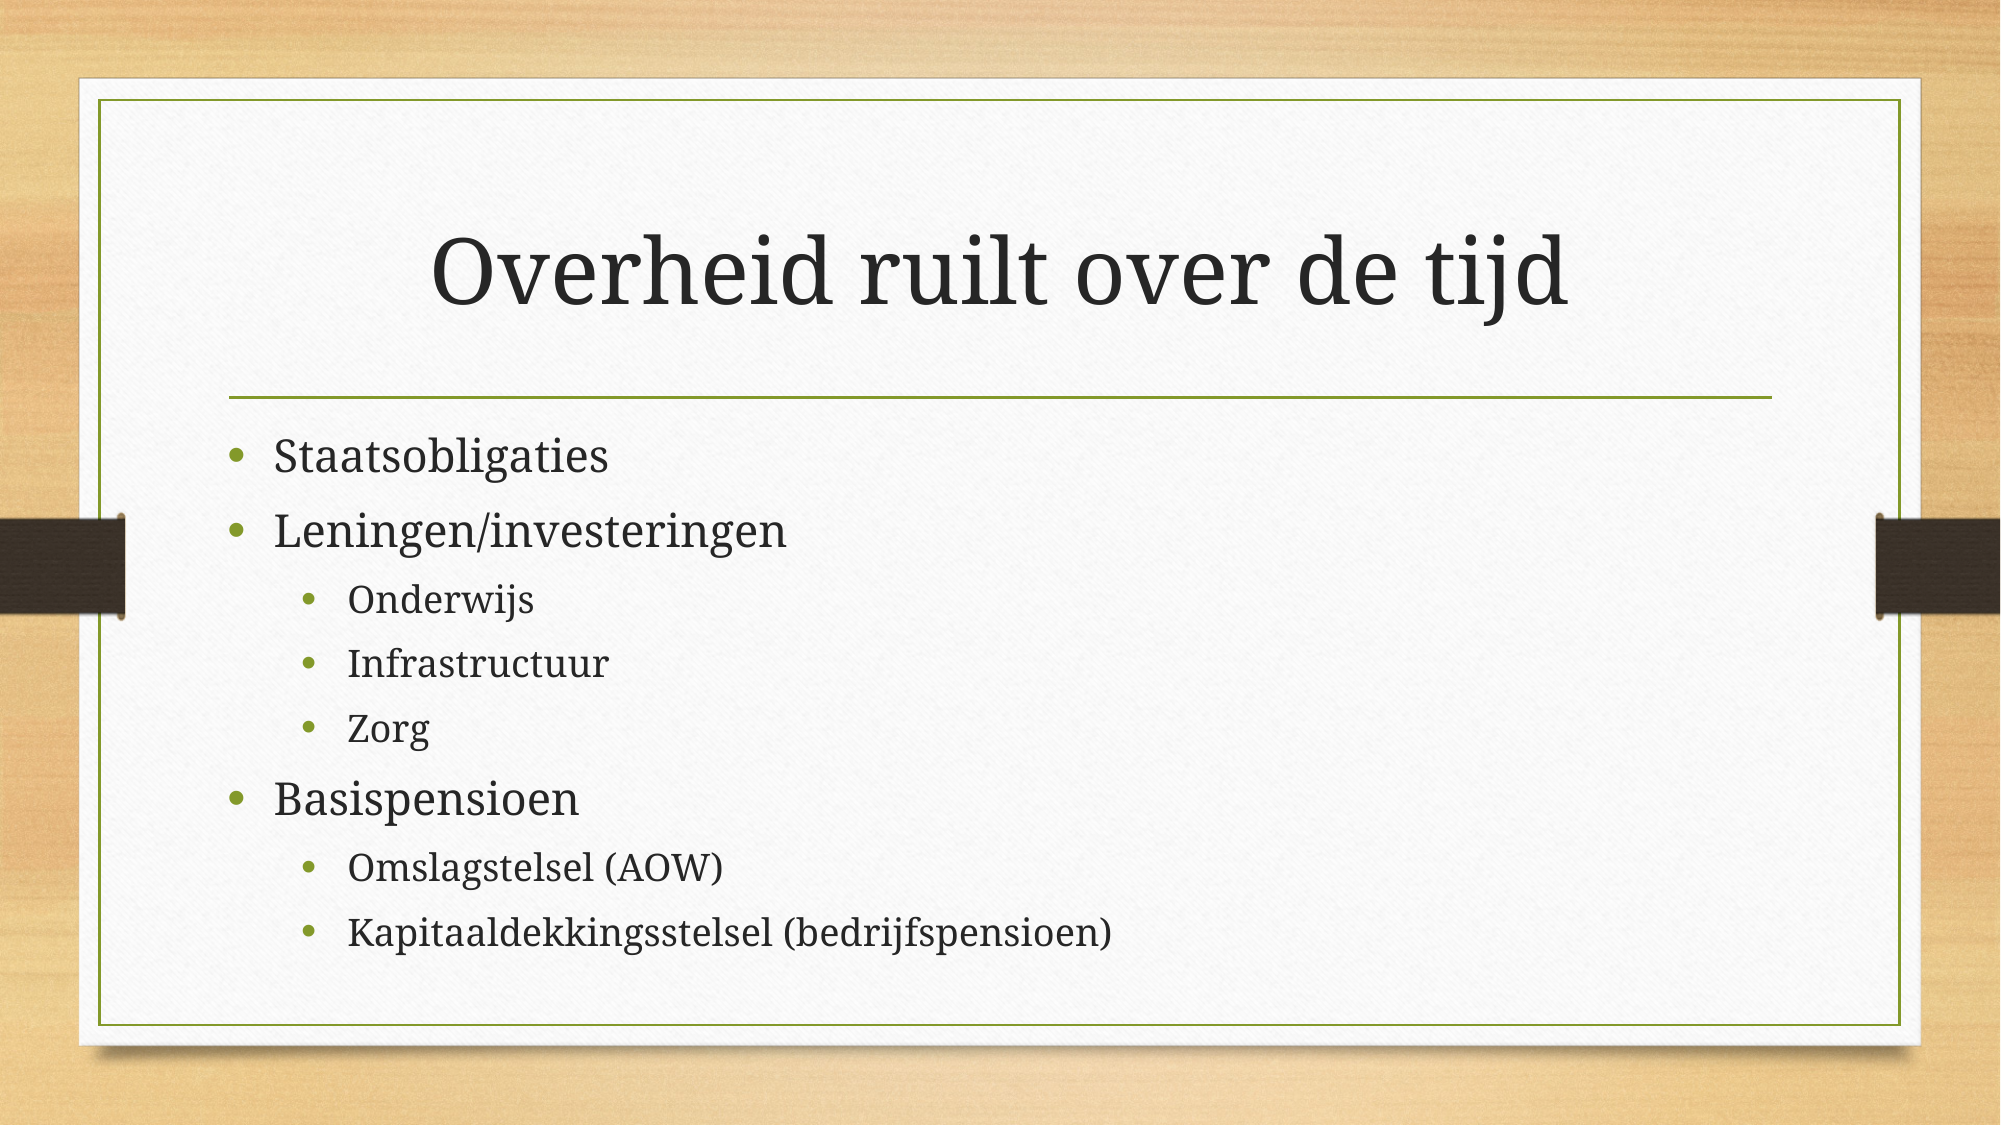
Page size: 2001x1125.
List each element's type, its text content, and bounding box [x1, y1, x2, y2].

title Overheid ruilt over de tijd [212, 161, 1788, 375]
picture [0, 0, 2001, 1125]
list Staatsobligaties Leningen/investeringen Onderwijs Infrastructuur Zorg Basispensioen Omslagstelsel (AOW) Kapitaaldekkingsstelsel (bedrijfspensioen) [212, 419, 1788, 964]
